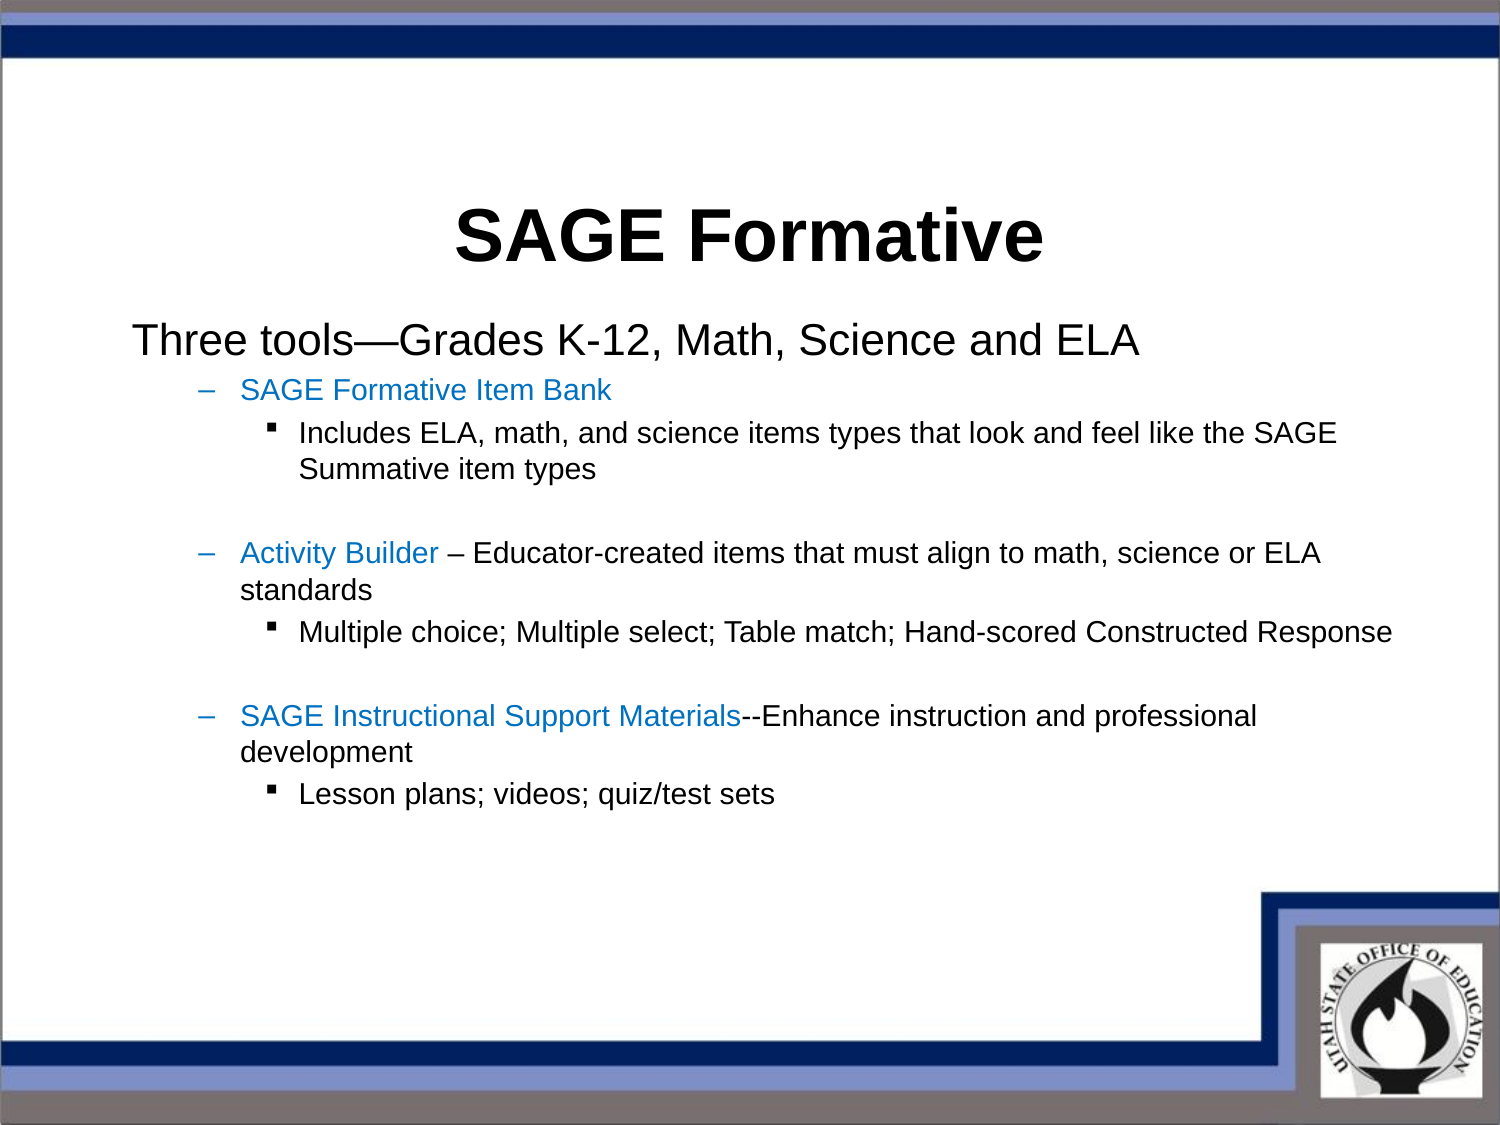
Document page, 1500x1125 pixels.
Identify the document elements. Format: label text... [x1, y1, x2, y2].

list Three tools—Grades K-12, Math, Science and ELA SAGE Formative Item Bank Includes ELA, math, and science items types that look and feel like the SAGE Summative item types Activity Builder – Educator-created items that must align to math, science or ELA standards Multiple choice; Multiple select; Table match; Hand-scored Constructed Response SAGE Instructional Support Materials--Enhance instruction and professional development Lesson plans; videos; quiz/test sets [116, 303, 1411, 840]
title SAGE Formative [103, 185, 1397, 279]
picture [0, 0, 1500, 1125]
